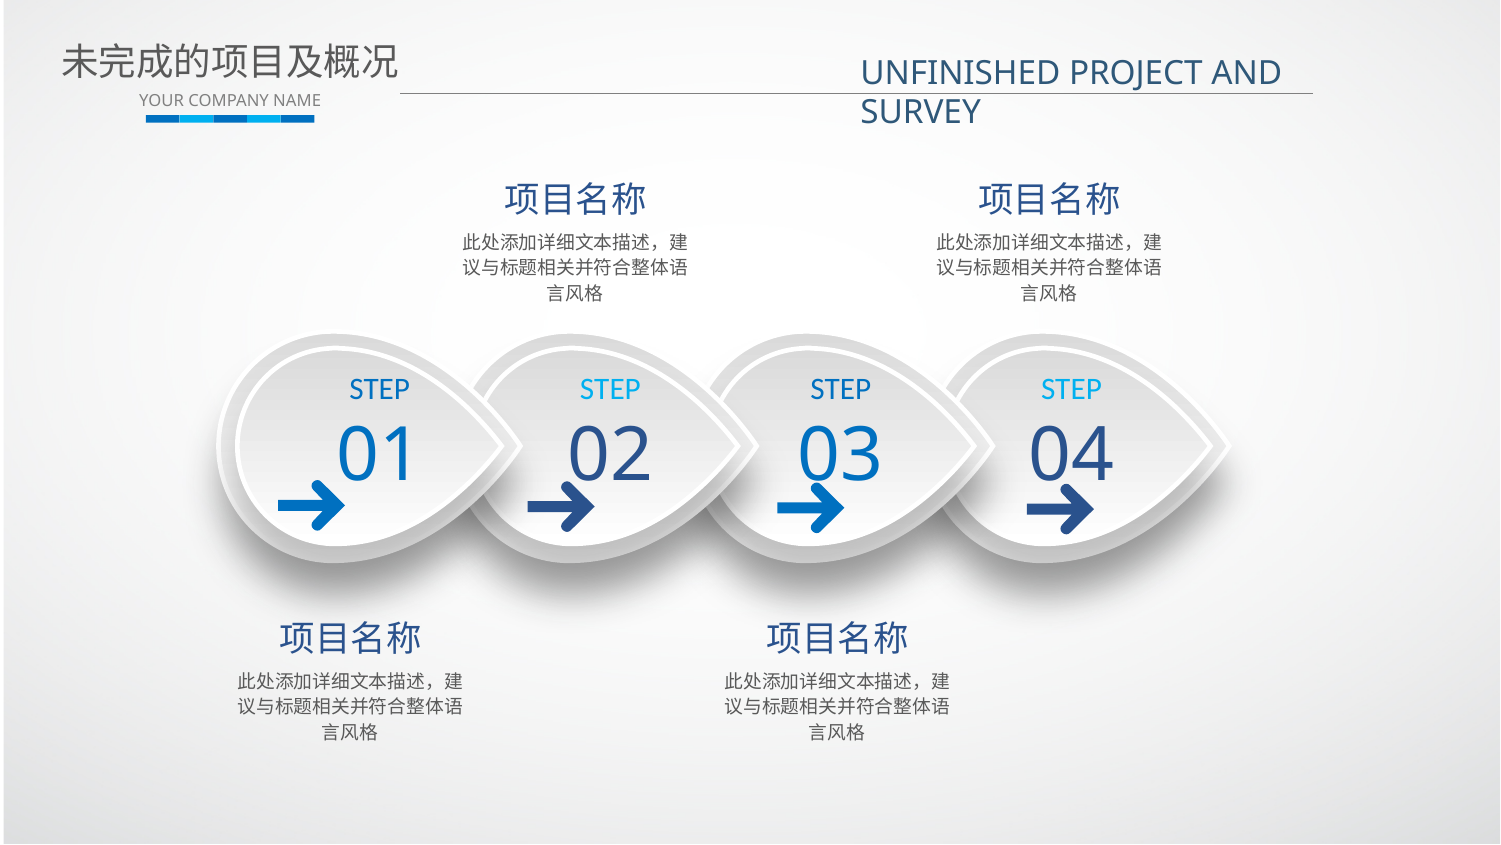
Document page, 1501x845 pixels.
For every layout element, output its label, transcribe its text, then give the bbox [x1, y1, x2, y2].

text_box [999, 330, 1230, 561]
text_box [237, 624, 464, 765]
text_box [524, 330, 757, 561]
text_box UNFINISHED PROJECT AND SURVEY [844, 42, 1361, 139]
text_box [462, 185, 690, 326]
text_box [218, 330, 521, 561]
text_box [724, 624, 952, 765]
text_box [935, 185, 1163, 326]
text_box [757, 330, 994, 561]
picture [3, 0, 1501, 844]
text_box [48, 31, 413, 123]
